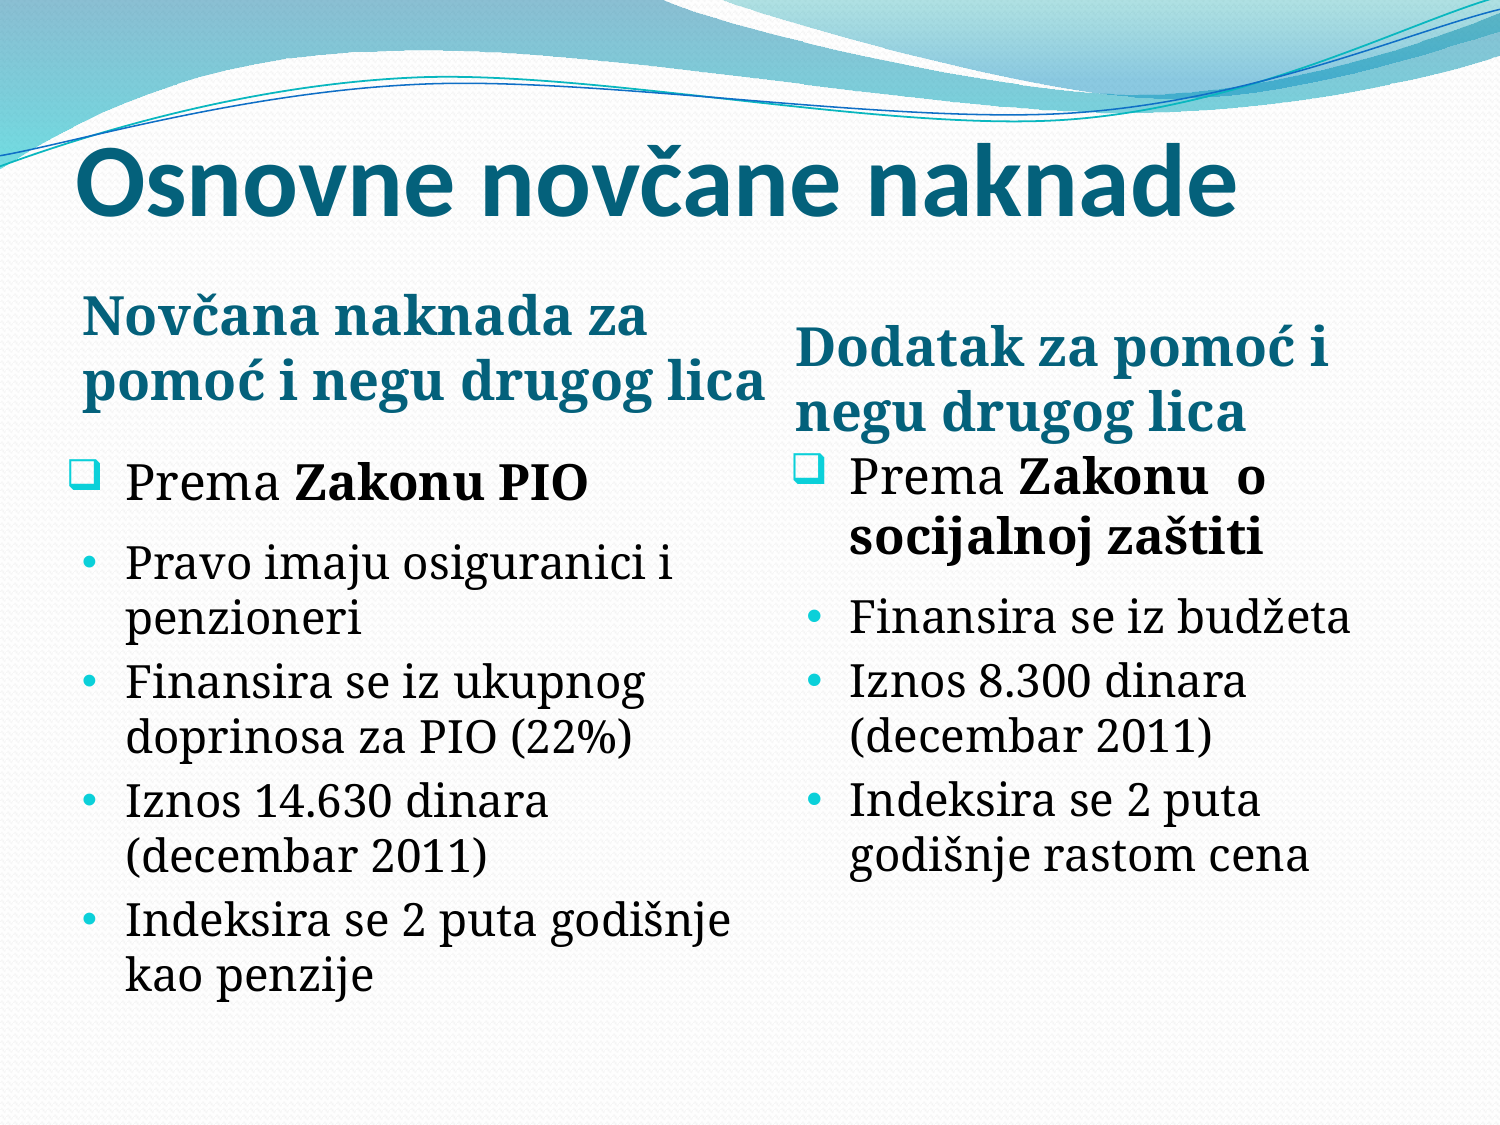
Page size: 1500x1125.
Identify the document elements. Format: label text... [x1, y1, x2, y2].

title Osnovne novčane naknade [75, 50, 1425, 238]
list Dodatak za pomoć i negu drugog lica [787, 312, 1451, 463]
list Novčana naknada za pomoć i negu drugog lica [74, 312, 787, 450]
list Prema Zakonu PIO Pravo imaju osiguranici i penzioneri Finansira se iz ukupnog doprinosa za PIO (22%) Iznos 14.630 dinara (decembar 2011) Indeksira se 2 puta godišnje kao penzije [37, 450, 776, 1125]
list Prema Zakonu o socijalnoj zaštiti Finansira se iz budžeta Iznos 8.300 dinara (decembar 2011) Indeksira se 2 puta godišnje rastom cena [761, 444, 1425, 1075]
